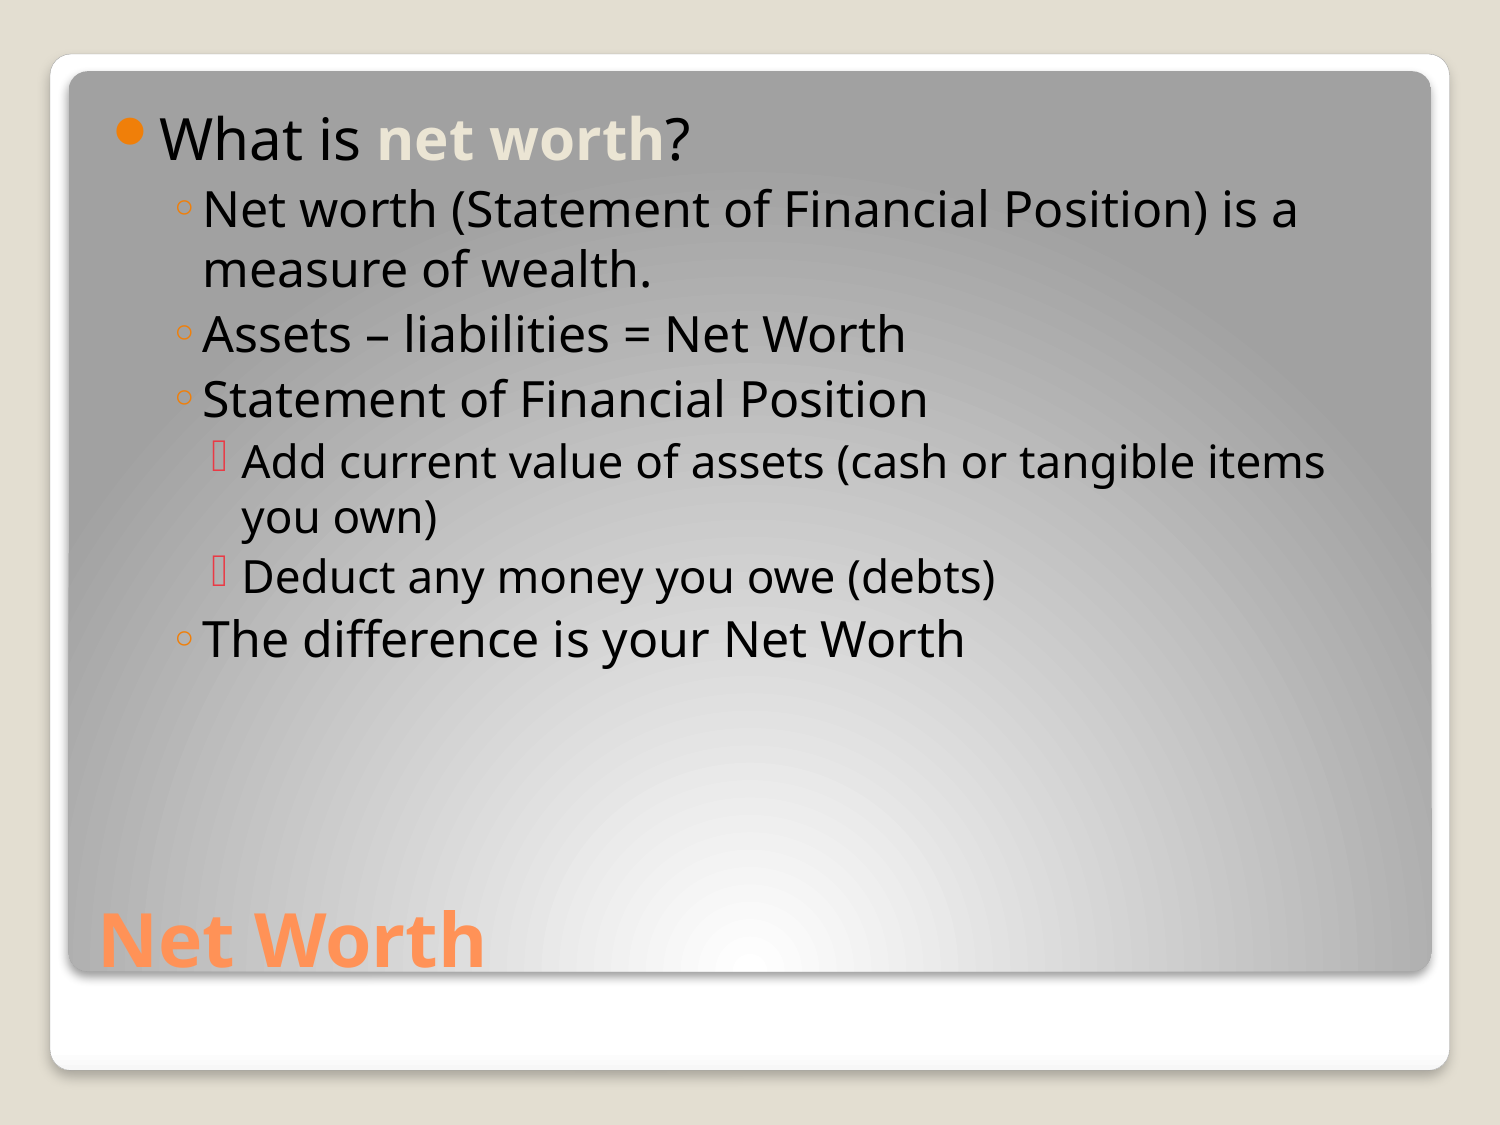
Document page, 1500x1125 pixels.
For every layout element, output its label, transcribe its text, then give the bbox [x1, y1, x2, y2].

title Net Worth [82, 817, 1425, 990]
list What is net worth? Net worth (Statement of Financial Position) is a measure of wealth. Assets – liabilities = Net Worth Statement of Financial Position Add current value of assets (cash or tangible items you own) Deduct any money you owe (debts) The difference is your Net Worth [82, 86, 1425, 774]
